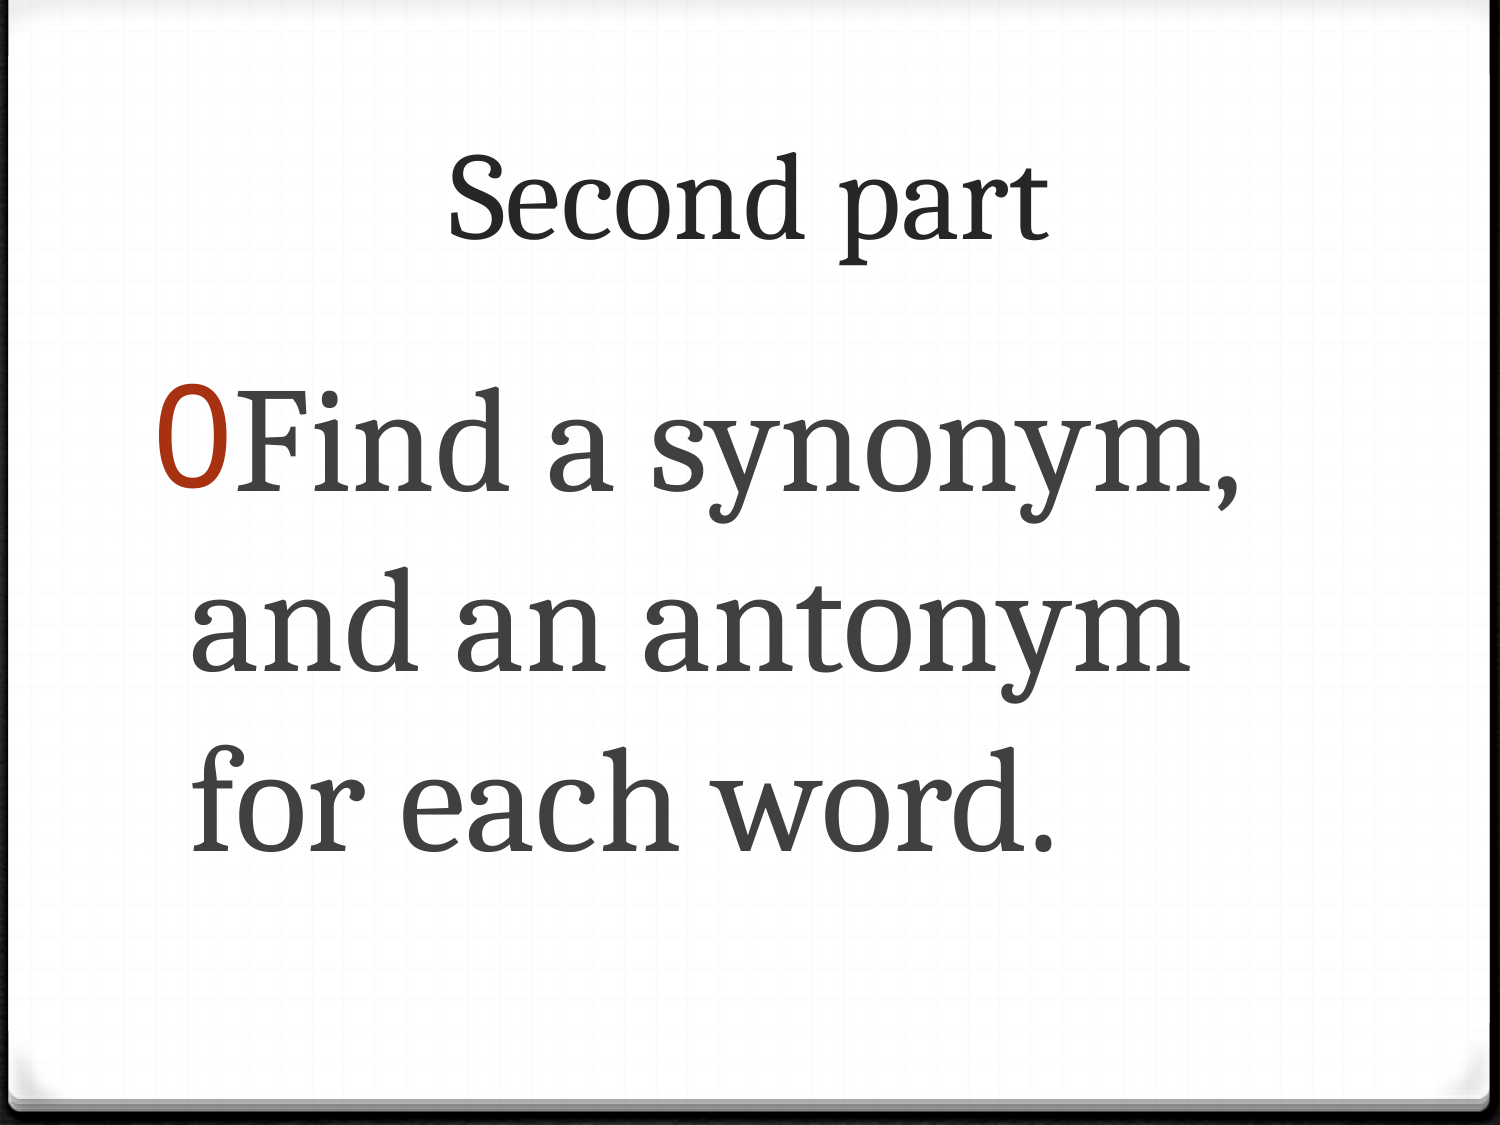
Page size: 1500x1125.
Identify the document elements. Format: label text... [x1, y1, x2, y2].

picture [0, 0, 1500, 1125]
list Find a synonym, and an antonym for each word. [137, 334, 1363, 983]
title Second part [90, 71, 1410, 309]
